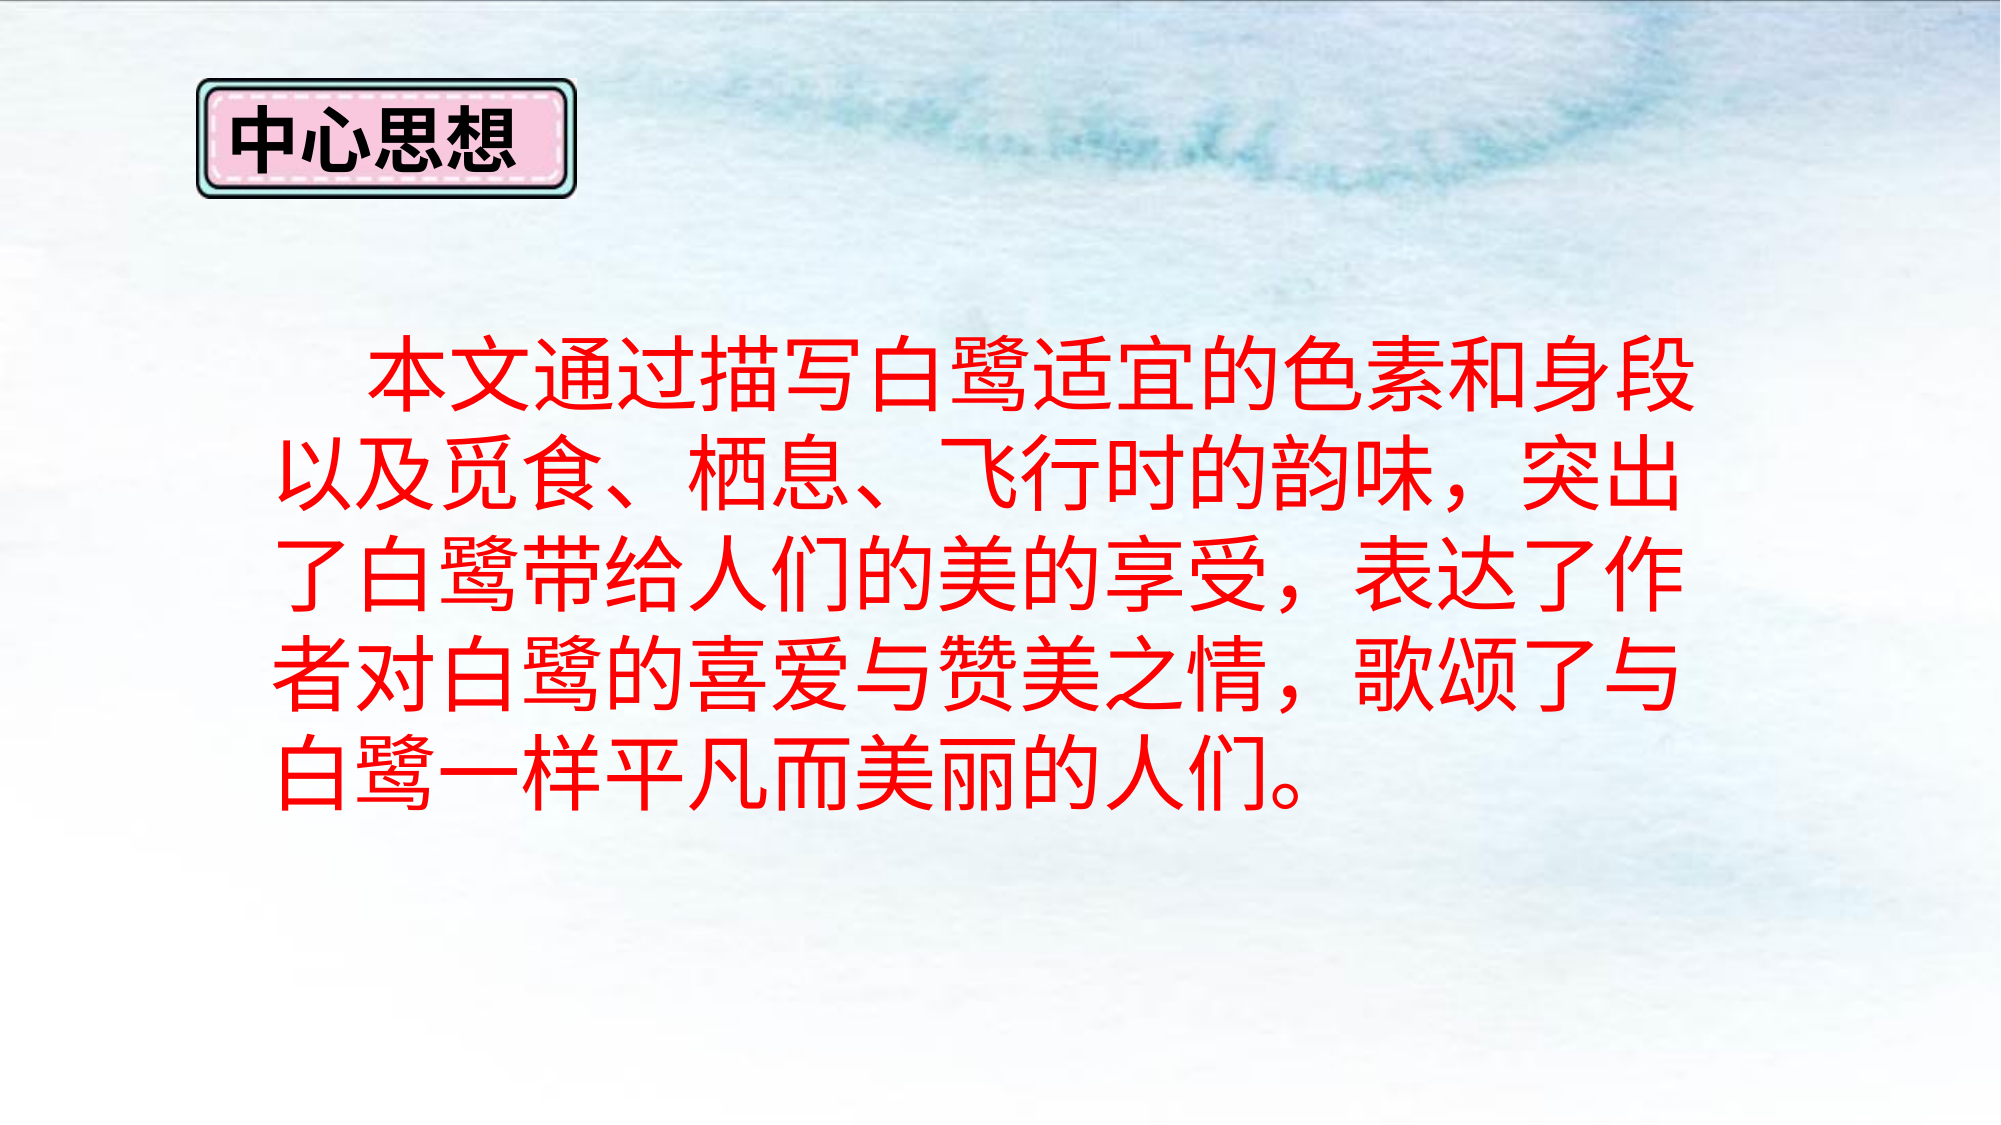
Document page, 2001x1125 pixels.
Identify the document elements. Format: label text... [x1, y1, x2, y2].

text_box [196, 78, 608, 199]
text_box 本文通过描写白鹭适宜的色素和身段以及觅食、栖息、飞行时的韵味，突出了白鹭带给人们的美的享受，表达了作者对白鹭的喜爱与赞美之情，歌颂了与白鹭一样平凡而美丽的人们。 [255, 314, 1771, 929]
picture [0, 0, 2001, 1125]
